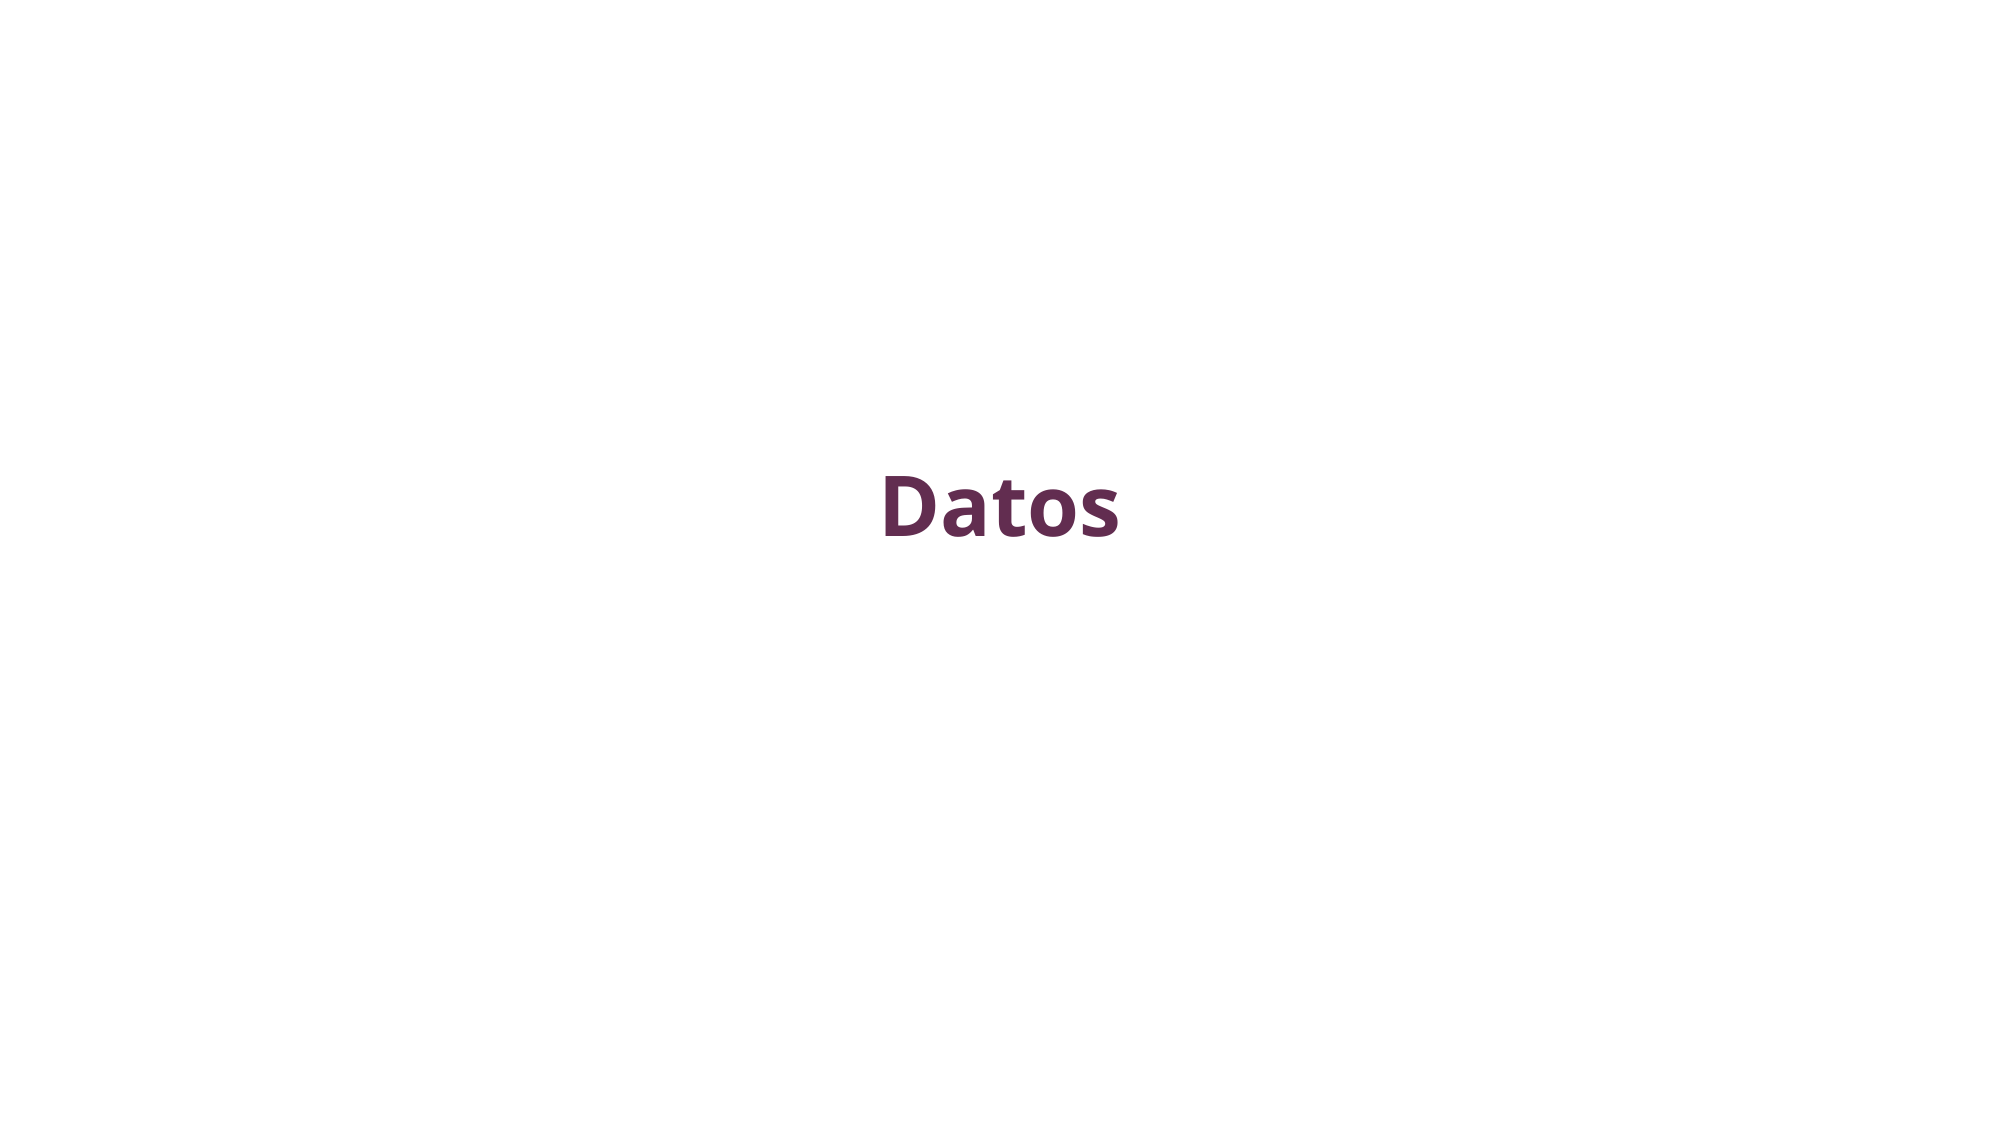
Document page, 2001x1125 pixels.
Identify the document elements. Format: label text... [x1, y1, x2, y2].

list Datos [133, 456, 1867, 563]
